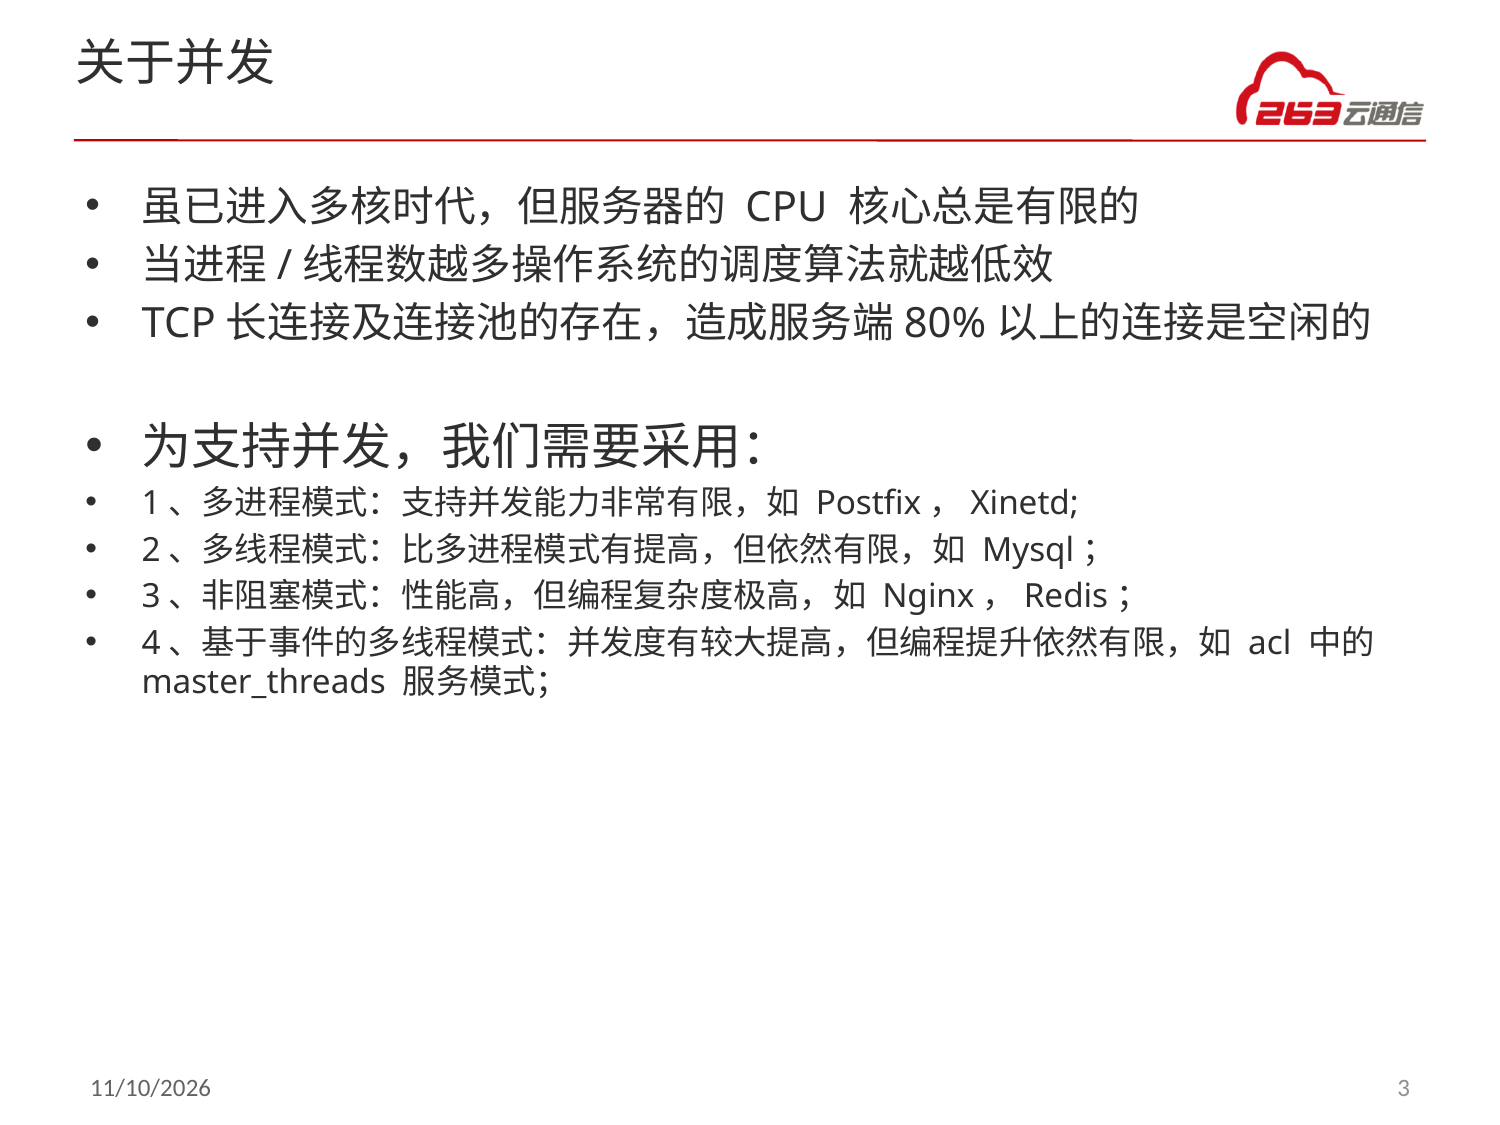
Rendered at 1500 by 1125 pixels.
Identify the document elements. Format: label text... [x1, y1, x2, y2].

picture [1230, 37, 1430, 141]
list 虽已进入多核时代，但服务器的 CPU 核心总是有限的 当进程/线程数越多操作系统的调度算法就越低效 TCP长连接及连接池的存在，造成服务端80%以上的连接是空闲的 为支持并发，我们需要采用： 1、多进程模式：支持并发能力非常有限，如 Postfix，Xinetd; 2、多线程模式：比多进程模式有提高，但依然有限，如 Mysql； 3、非阻塞模式：性能高，但编程复杂度极高，如 Nginx，Redis； 4、基于事件的多线程模式：并发度有较大提高，但编程提升依然有限，如 acl 中的 master_threads 服务模式； [70, 171, 1421, 1016]
title 关于并发 [75, 30, 1235, 136]
